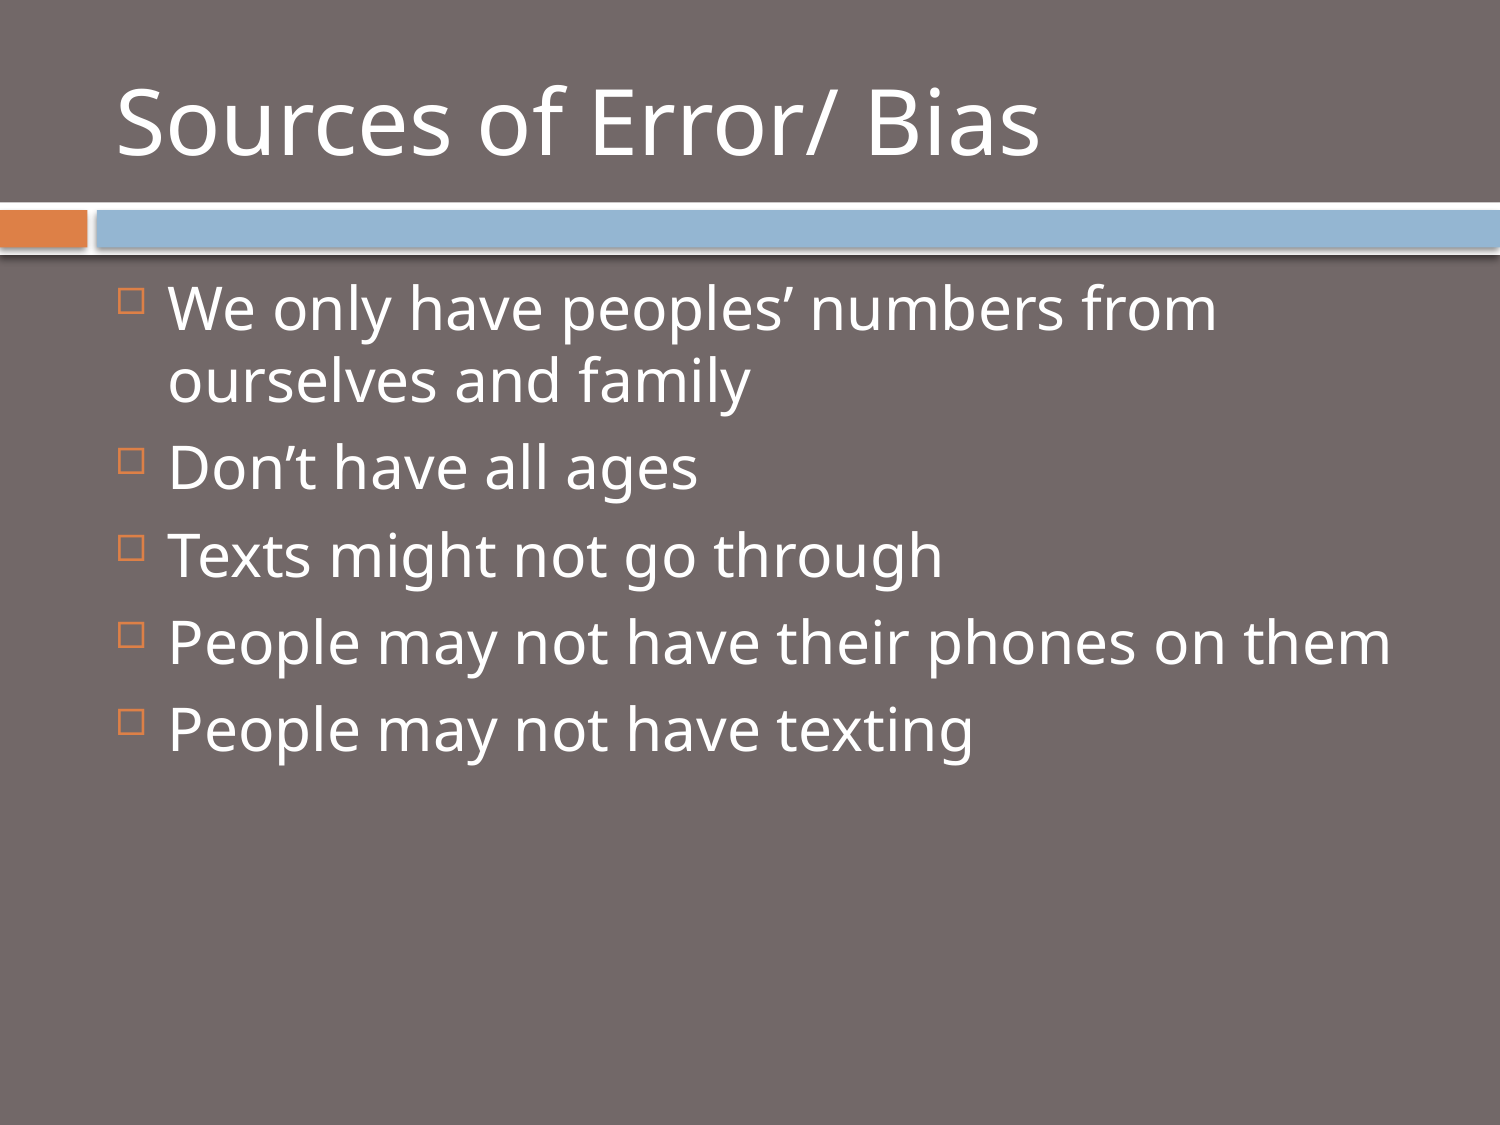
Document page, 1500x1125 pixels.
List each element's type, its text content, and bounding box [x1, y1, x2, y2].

list We only have peoples’ numbers from ourselves and family Don’t have all ages Texts might not go through People may not have their phones on them People may not have texting [100, 262, 1438, 1000]
title Sources of Error/ Bias [100, 37, 1438, 200]
